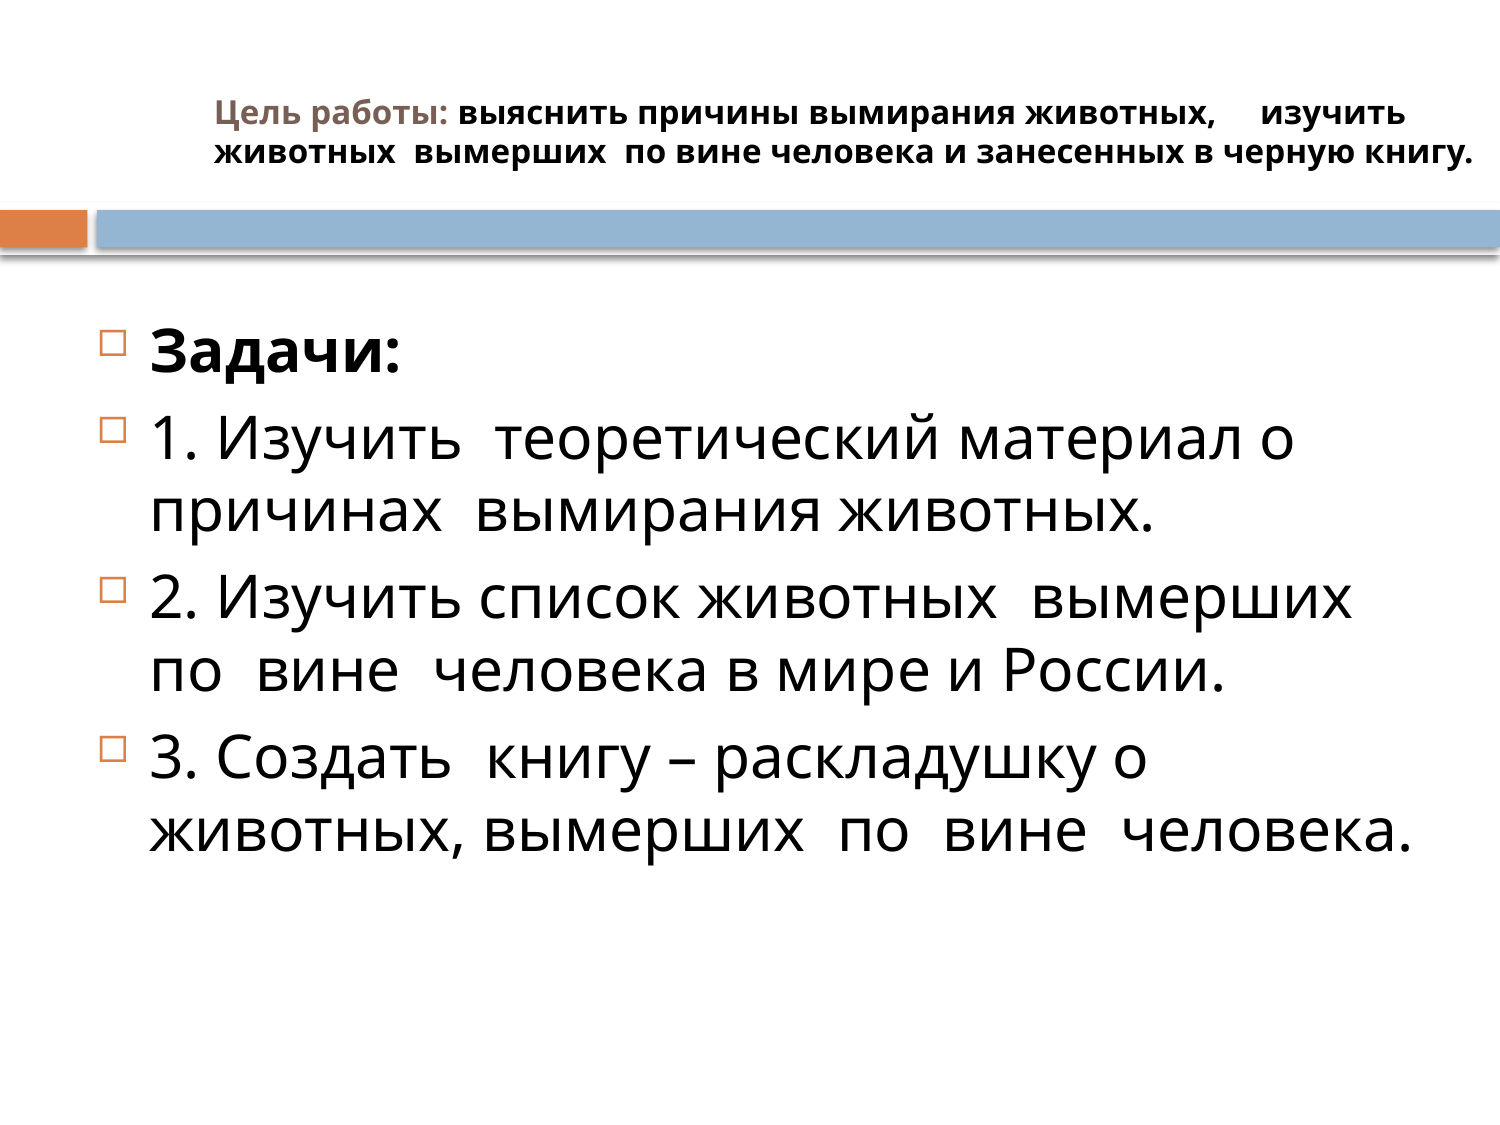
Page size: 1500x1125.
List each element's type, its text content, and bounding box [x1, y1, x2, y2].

list Задачи: 1. Изучить теоретический материал о причинах вымирания животных. 2. Изучить список животных вымерших по вине человека в мире и России. 3. Создать книгу – раскладушку о животных, вымерших по вине человека. [82, 304, 1442, 1125]
title Цель работы: выяснить причины вымирания животных, изучить животных вымерших по вине человека и занесенных в черную книгу. [199, 82, 1500, 245]
